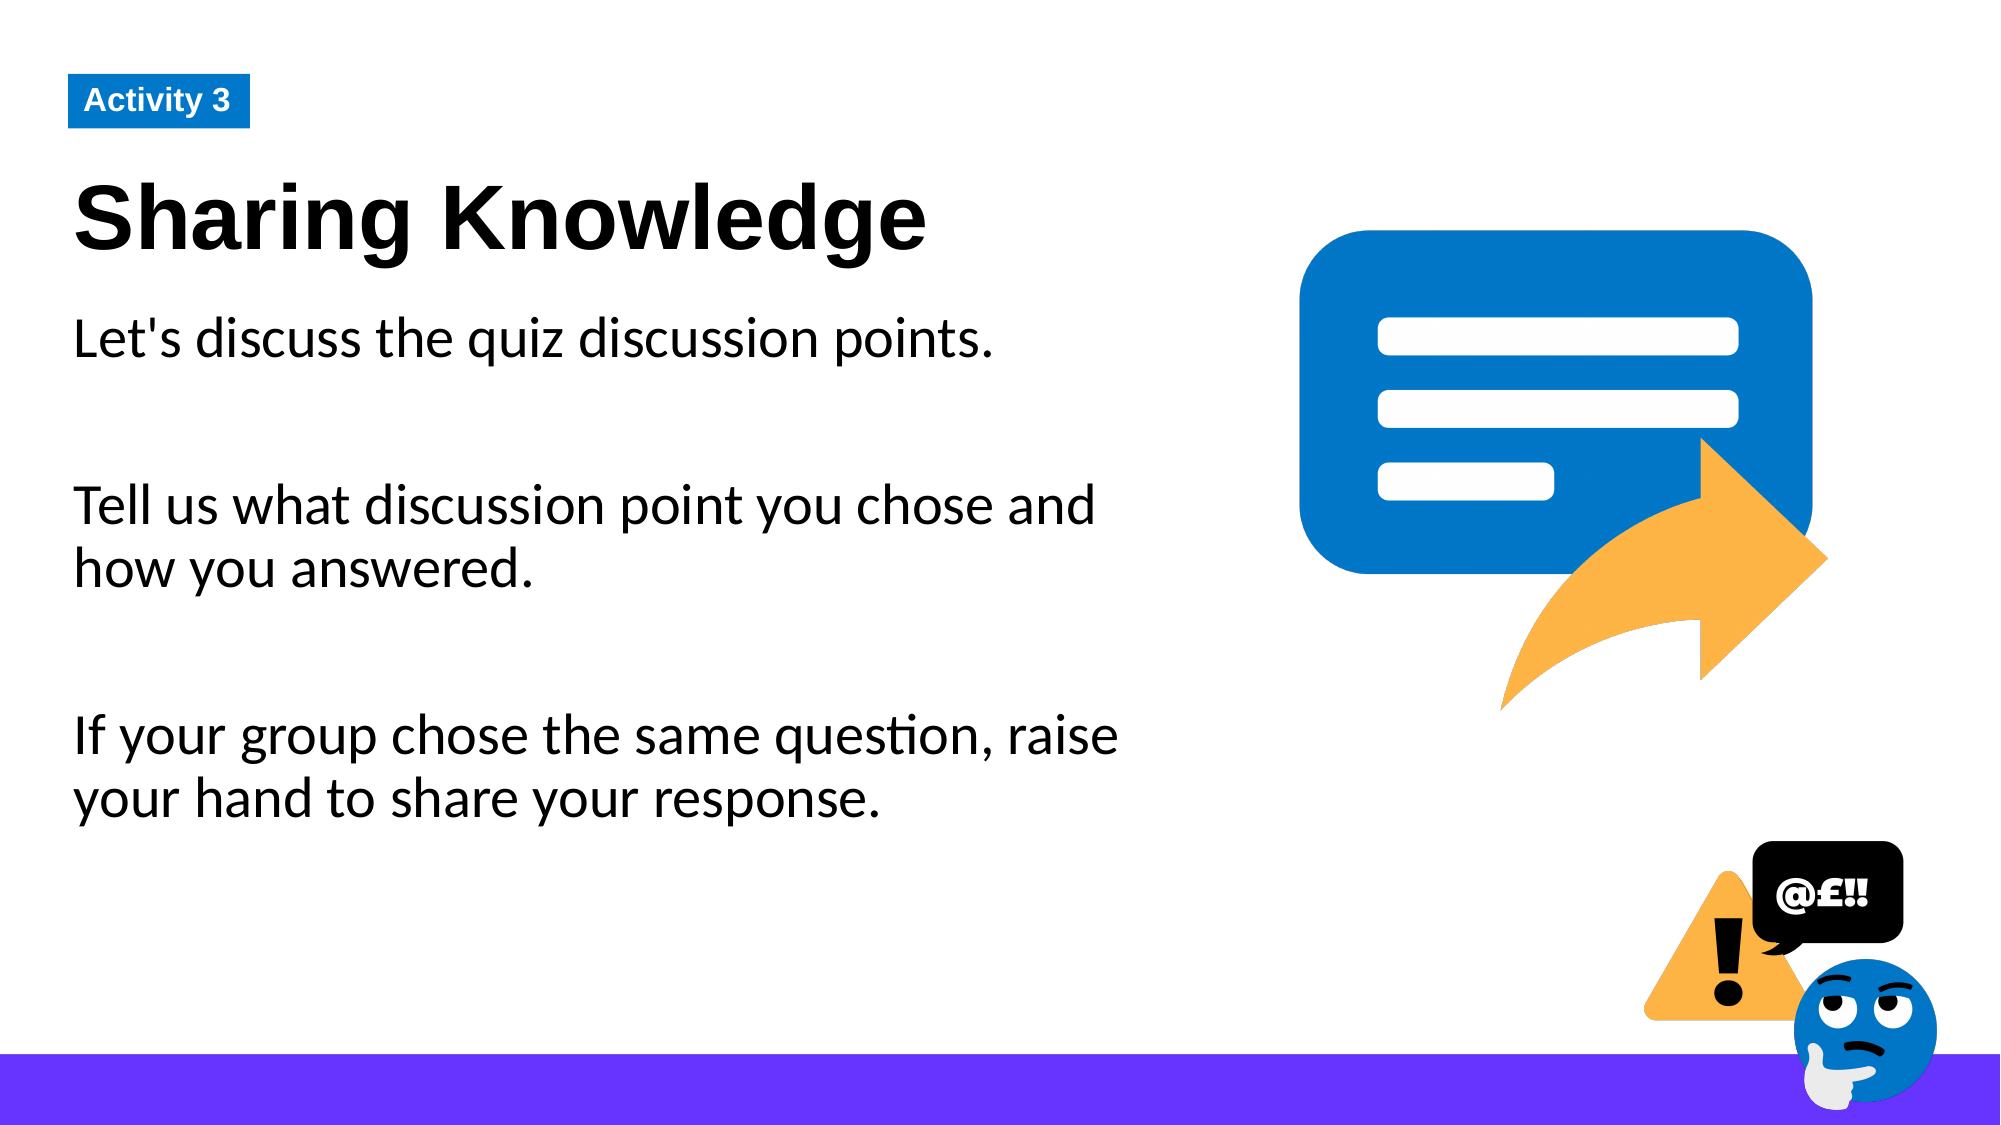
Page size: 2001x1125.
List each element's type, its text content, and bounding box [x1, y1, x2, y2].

picture [0, 0, 2000, 1125]
text_box Sharing Knowledge [59, 59, 1857, 278]
list Let's discuss the quiz discussion points. Tell us what discussion point you chose and how you answered. If your group chose the same question, raise your hand to share your response. [59, 299, 1140, 1014]
